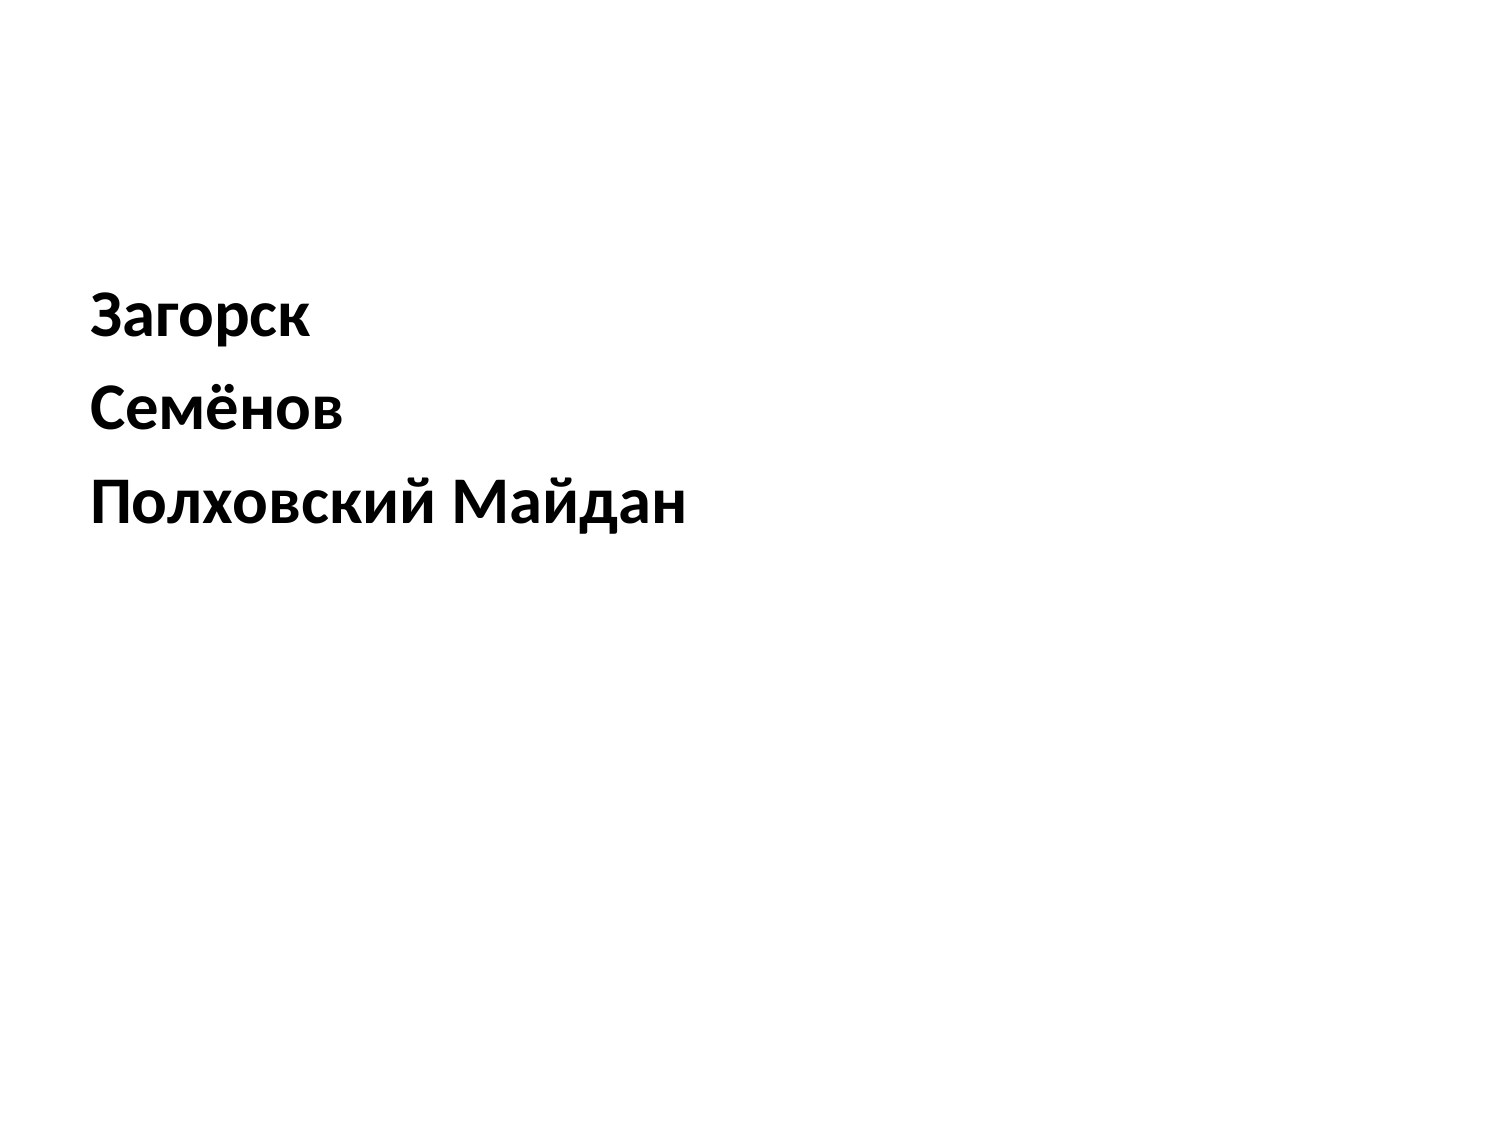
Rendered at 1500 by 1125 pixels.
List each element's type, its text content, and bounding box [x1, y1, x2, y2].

list Загорск Семёнов Полховский Майдан [75, 262, 1425, 1005]
